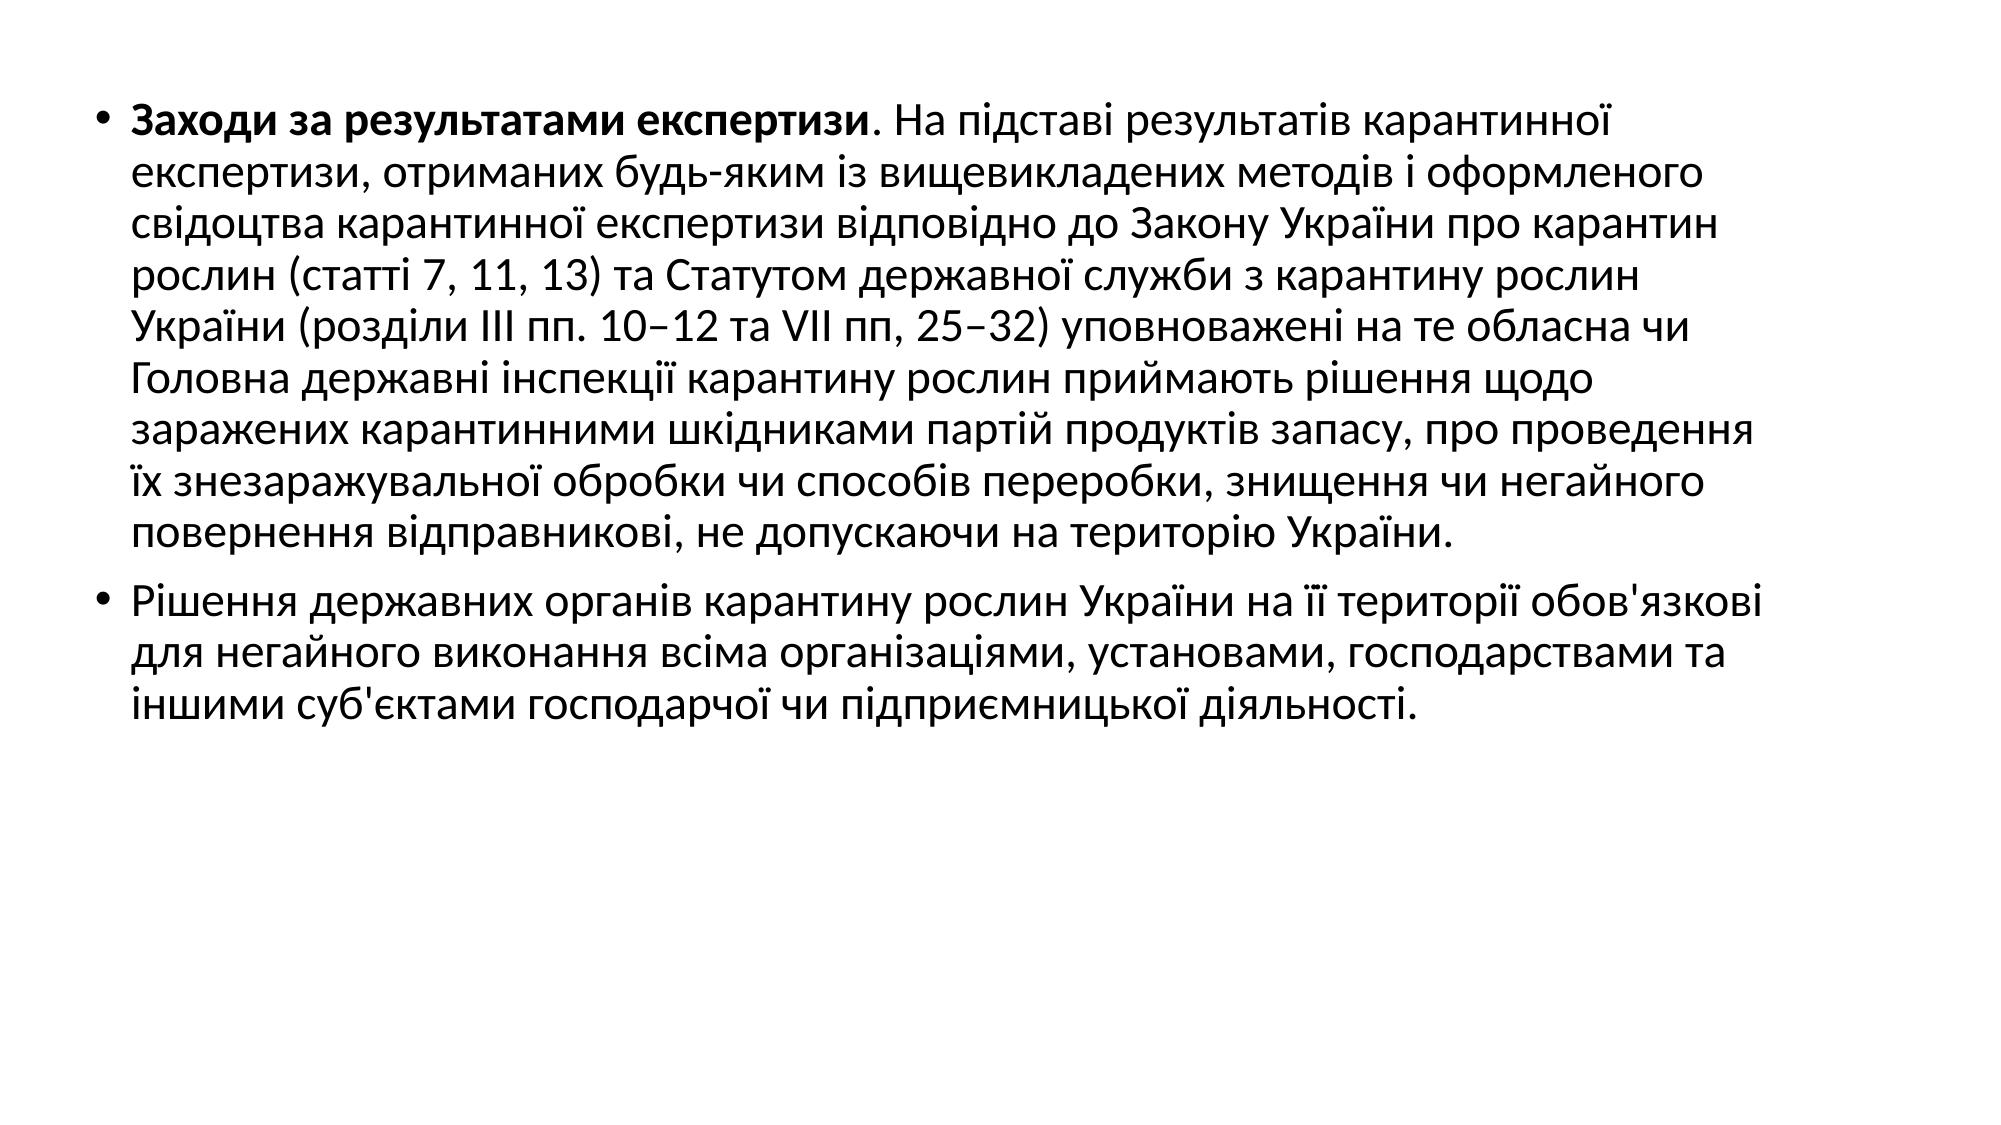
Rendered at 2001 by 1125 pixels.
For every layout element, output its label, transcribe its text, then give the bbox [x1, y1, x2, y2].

list Заходи за результатами експертизи. На підставі результатів карантинної експертизи, отриманих будь-яким із вищевикладених методів і оформленого свідоцтва карантинної експертизи відповідно до Закону України про карантин рослин (статті 7, 11, 13) та Статутом державної служби з карантину рослин України (розділи III пп. 10–12 та VII пп, 25–32) уповноважені на те обласна чи Головна державні інспекції карантину рослин приймають рішення щодо заражених карантинними шкідниками партій продуктів запасу, про проведення їх знезаражувальної обробки чи способів переробки, знищення чи негайного повернення відправникові, не допускаючи на територію України. Рішення державних органів карантину рослин України на її території обов'язкові для негайного виконання всіма організаціями, установами, господарствами та іншими суб'єктами господарчої чи підприємницької діяльності. [79, 87, 1805, 801]
